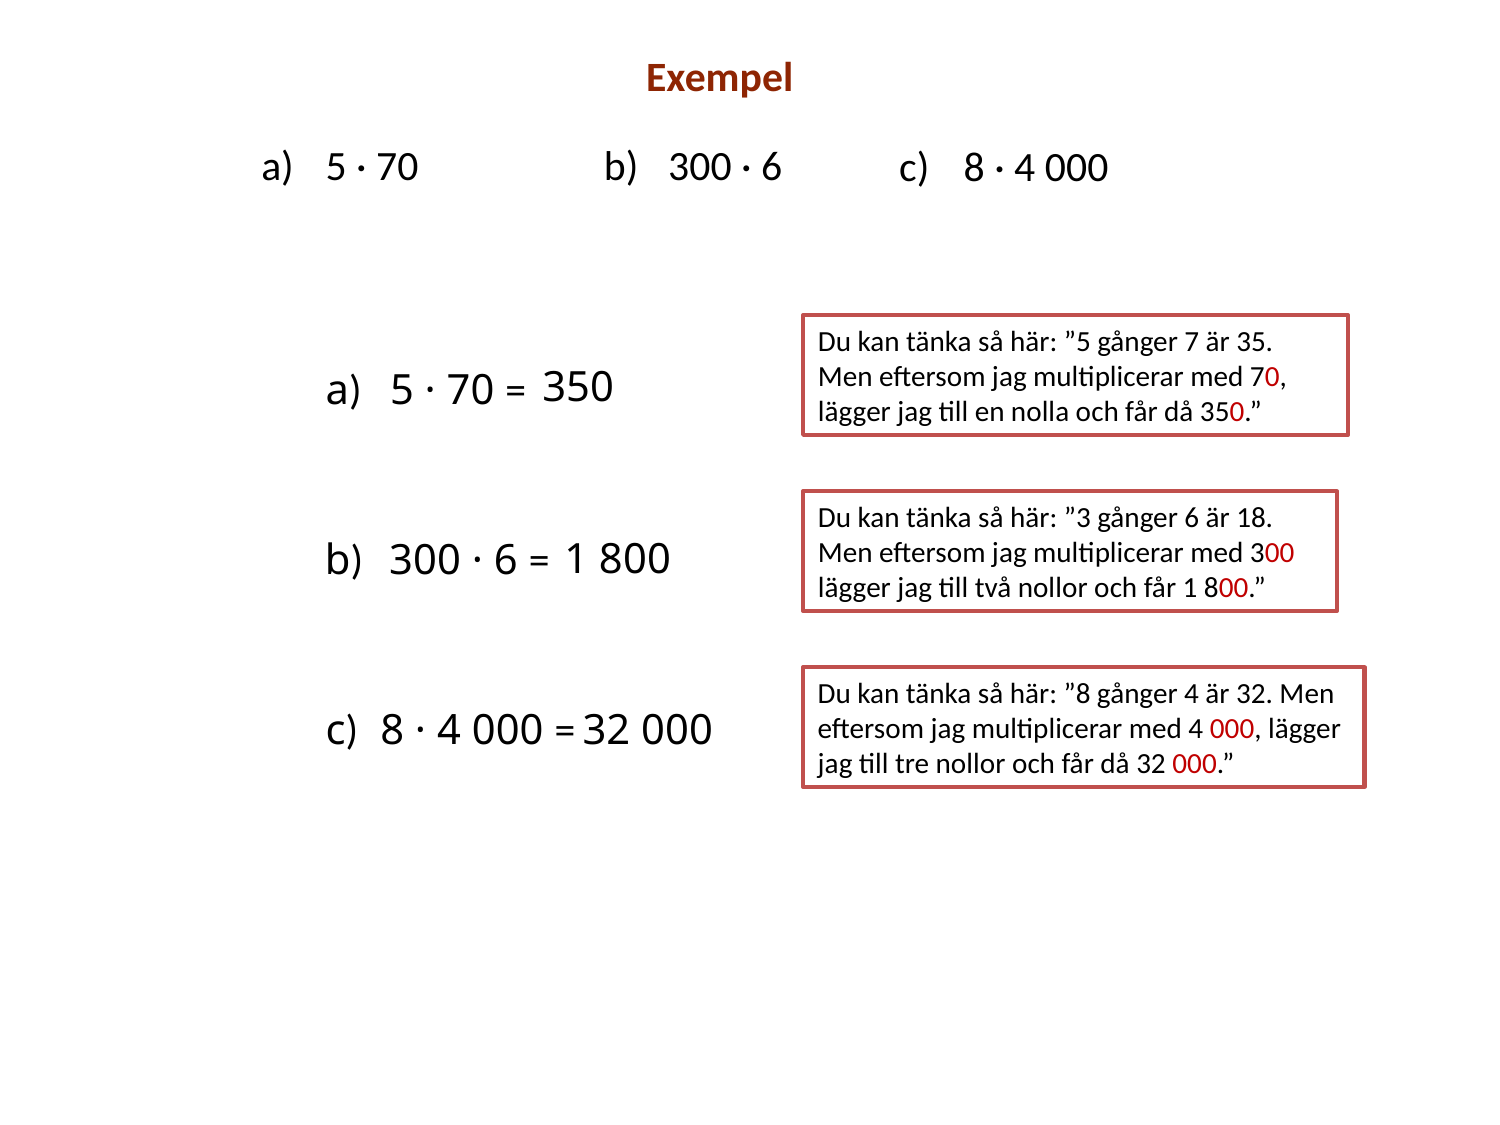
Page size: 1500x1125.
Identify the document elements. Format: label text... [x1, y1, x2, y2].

text_box 300 · 6 [653, 131, 958, 197]
text_box Exempel [631, 42, 809, 108]
text_box 8 · 4 000 [948, 132, 1254, 198]
text_box Du kan tänka så här: ”5 gånger 7 är 35. Men eftersom jag multiplicerar med 70, lägger jag till en nolla och får då 350.” [801, 313, 1350, 437]
text_box 350 [527, 352, 801, 418]
text_box Du kan tänka så här: ”8 gånger 4 är 32. Men eftersom jag multiplicerar med 4 000, lägger jag till tre nollor och får då 32 000.” [801, 665, 1367, 789]
text_box 5 · 70 = [375, 355, 680, 421]
text_box 8 · 4 000 = [365, 695, 567, 760]
text_box a) [246, 131, 310, 197]
text_box Du kan tänka så här: ”3 gånger 6 är 18. Men eftersom jag multiplicerar med 300 lägger jag till två nollor och får 1 800.” [801, 489, 1339, 613]
text_box 1 800 [549, 524, 697, 590]
text_box b) [589, 131, 653, 197]
text_box b) [310, 525, 374, 590]
text_box 32 000 [567, 695, 801, 760]
text_box 300 · 6 = [374, 525, 549, 590]
text_box c) [310, 695, 365, 760]
text_box a) [310, 355, 375, 421]
text_box c) [884, 132, 948, 198]
text_box 5 · 70 [310, 131, 589, 197]
